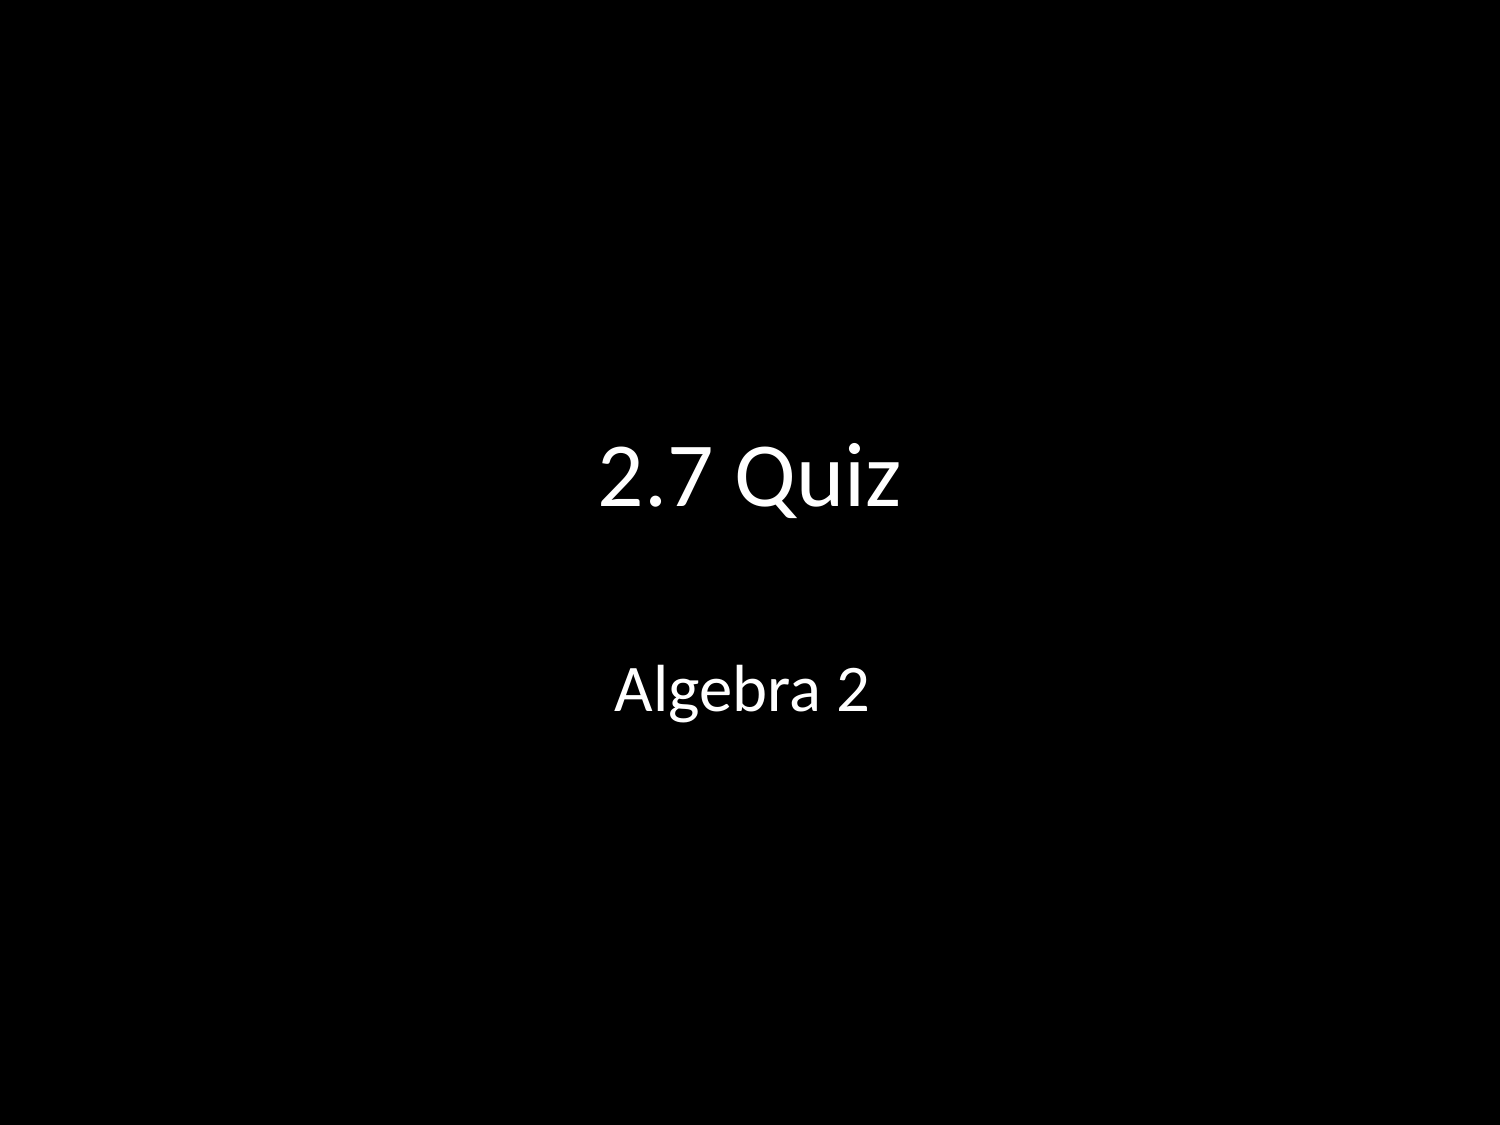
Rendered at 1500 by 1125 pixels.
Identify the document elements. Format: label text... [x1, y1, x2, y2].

title 2.7 Quiz [112, 349, 1388, 591]
subtitle Algebra 2 [225, 637, 1275, 925]
